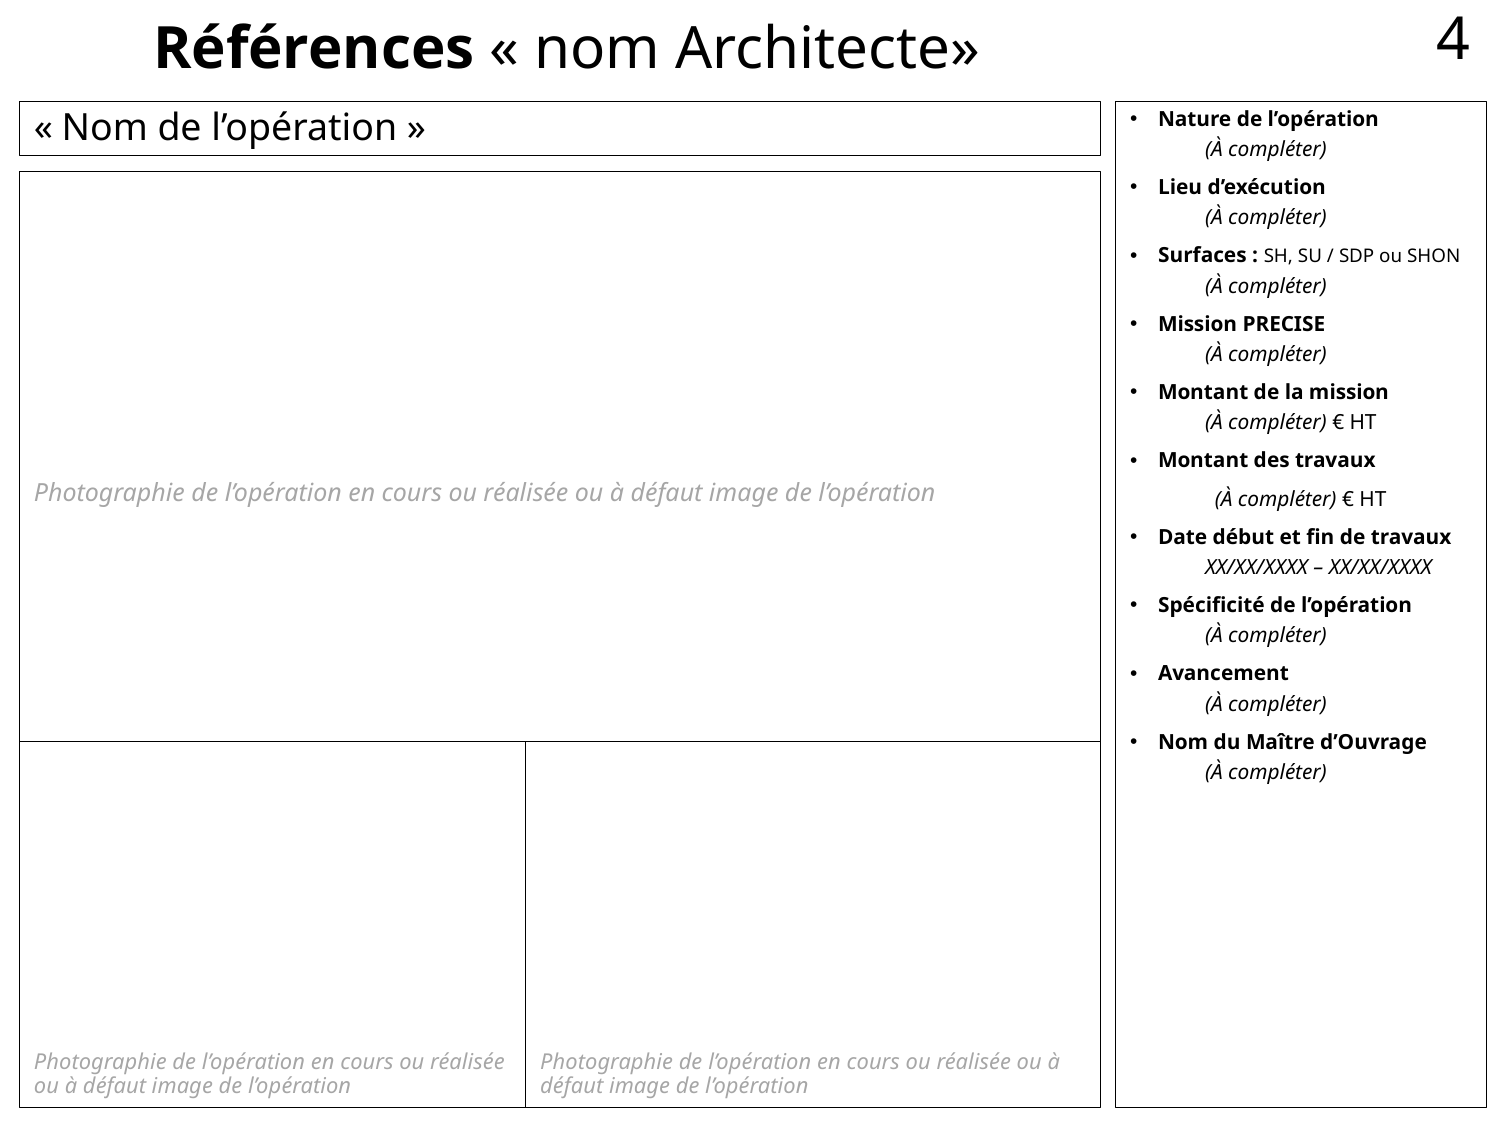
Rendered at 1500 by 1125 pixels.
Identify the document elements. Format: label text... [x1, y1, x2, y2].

list « Nom de l’opération » [18, 101, 1101, 156]
text_box Photographie de l’opération en cours ou réalisée ou à défaut image de l’opération [18, 741, 525, 1108]
list 4 [1407, 1, 1500, 81]
list Nature de l’opération (À compléter) Lieu d’exécution (À compléter) Surfaces : SH, SU / SDP ou SHON (À compléter) Mission PRECISE (À compléter) Montant de la mission (À compléter) € HT Montant des travaux (À compléter) € HT Date début et fin de travaux XX/XX/XXXX – XX/XX/XXXX Spécificité de l’opération (À compléter) Avancement (À compléter) Nom du Maître d’Ouvrage (À compléter) [1115, 100, 1486, 1108]
text_box Références « nom Architecte» [0, 0, 1134, 101]
list Photographie de l’opération en cours ou réalisée ou à défaut image de l’opération [18, 171, 1101, 741]
text_box Photographie de l’opération en cours ou réalisée ou à défaut image de l’opération [525, 741, 1101, 1108]
